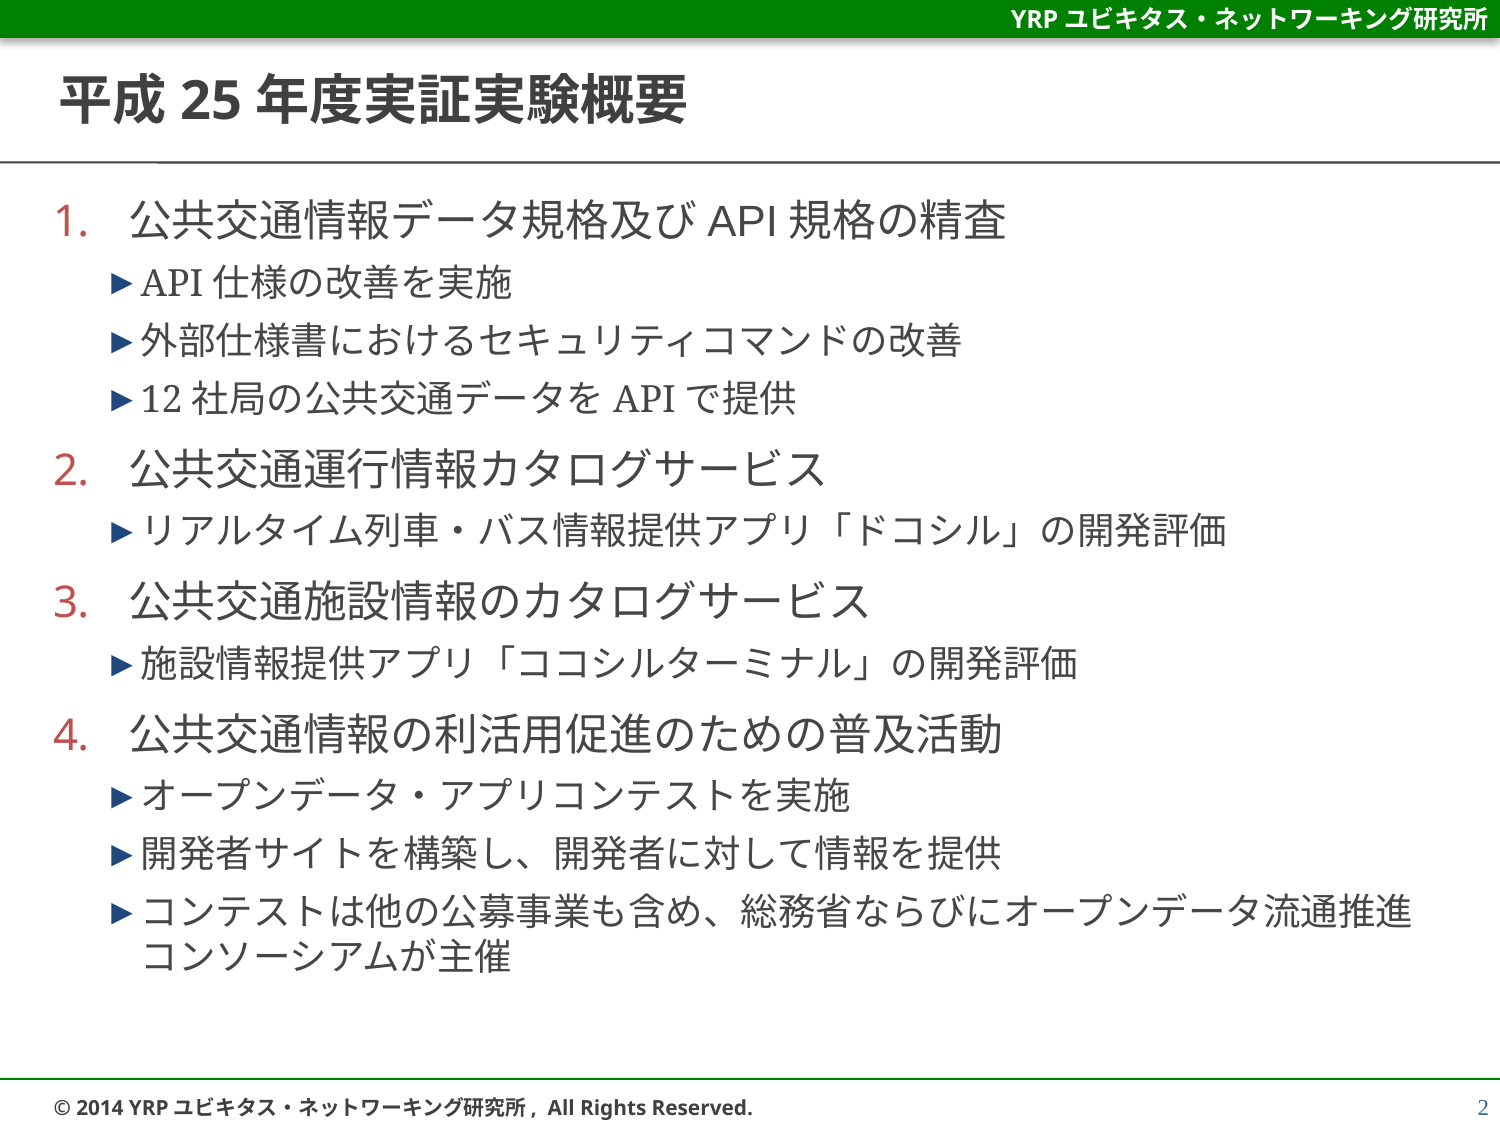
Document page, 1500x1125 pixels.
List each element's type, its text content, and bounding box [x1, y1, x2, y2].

slide_number 2 [1438, 1082, 1500, 1125]
title 平成25年度実証実験概要 [58, 49, 1443, 146]
list 公共交通情報データ規格及びAPI規格の精査 API仕様の改善を実施 外部仕様書におけるセキュリティコマンドの改善 12社局の公共交通データをAPIで提供 公共交通運行情報カタログサービス リアルタイム列車・バス情報提供アプリ「ドコシル」の開発評価 公共交通施設情報のカタログサービス 施設情報提供アプリ「ココシルターミナル」の開発評価 公共交通情報の利活用促進のための普及活動 オープンデータ・アプリコンテストを実施 開発者サイトを構築し、開発者に対して情報を提供 コンテストは他の公募事業も含め、総務省ならびにオープンデータ流通推進コンソーシアムが主催 [52, 187, 1439, 1052]
